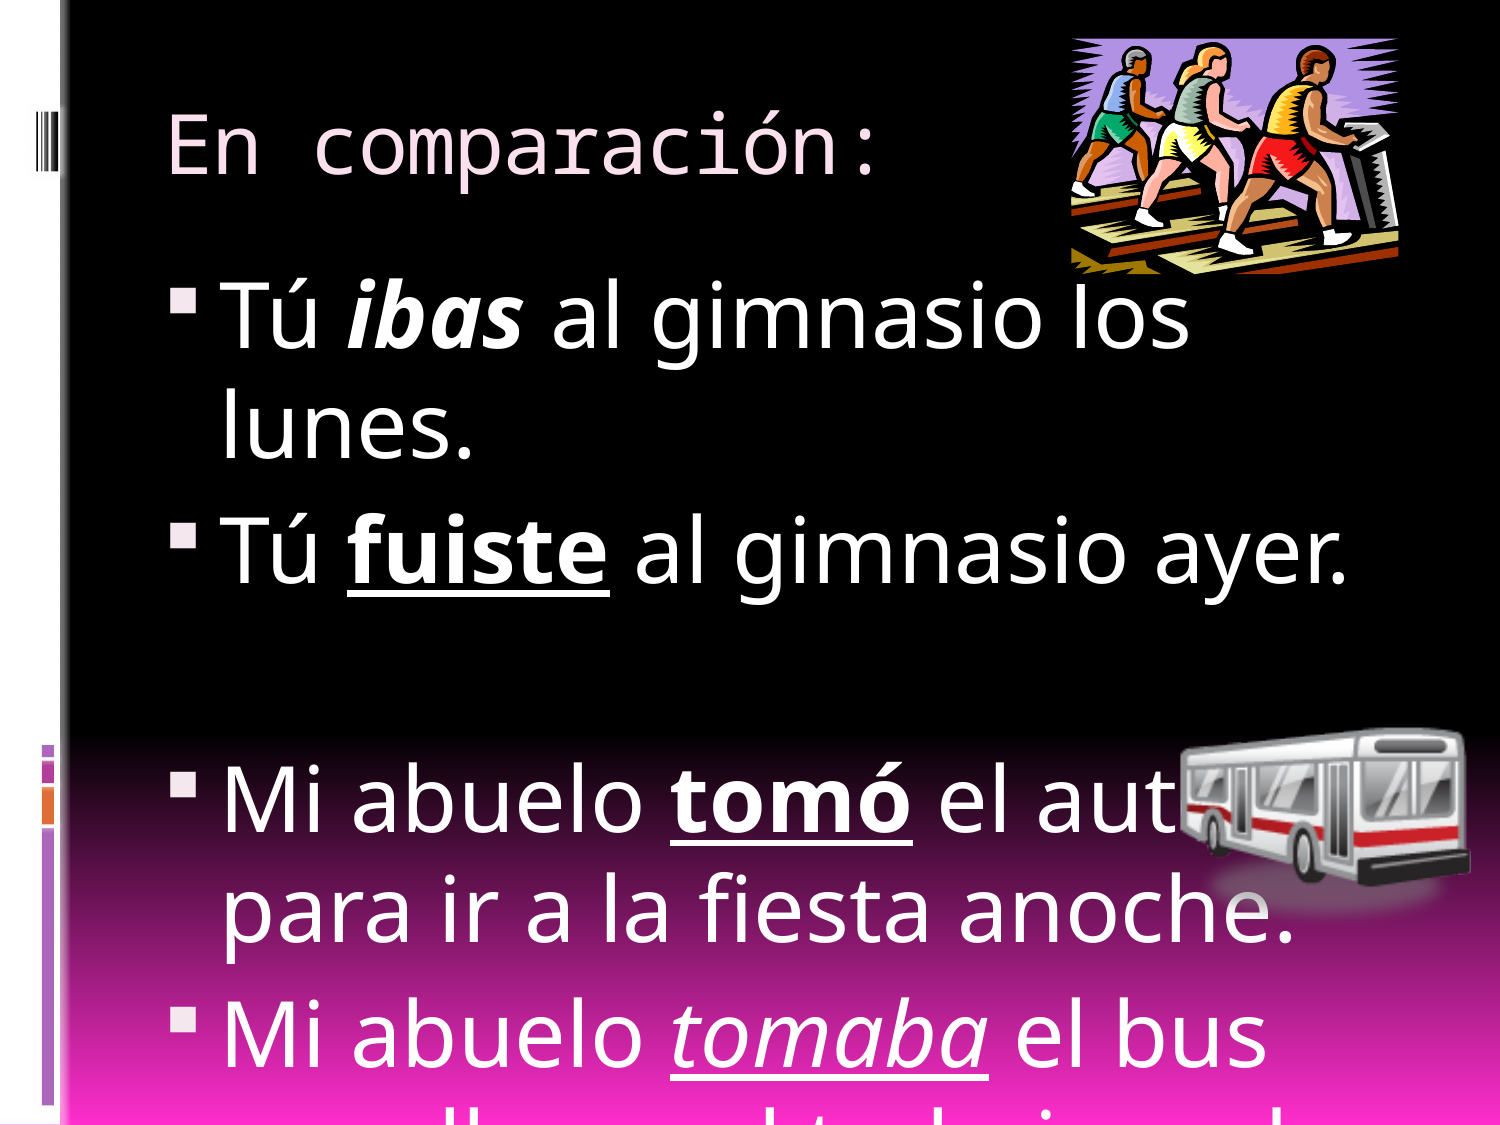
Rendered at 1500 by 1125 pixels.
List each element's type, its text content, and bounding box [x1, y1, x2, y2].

list Tú ibas al gimnasio los lunes. Tú fuiste al gimnasio ayer. Mi abuelo tomó el autobús para ir a la fiesta anoche. Mi abuelo tomaba el bus para llegar al trabajo cada día. [137, 249, 1413, 1000]
picture [1061, 24, 1414, 289]
picture [1174, 624, 1476, 926]
title En comparación: [150, 83, 1053, 234]
